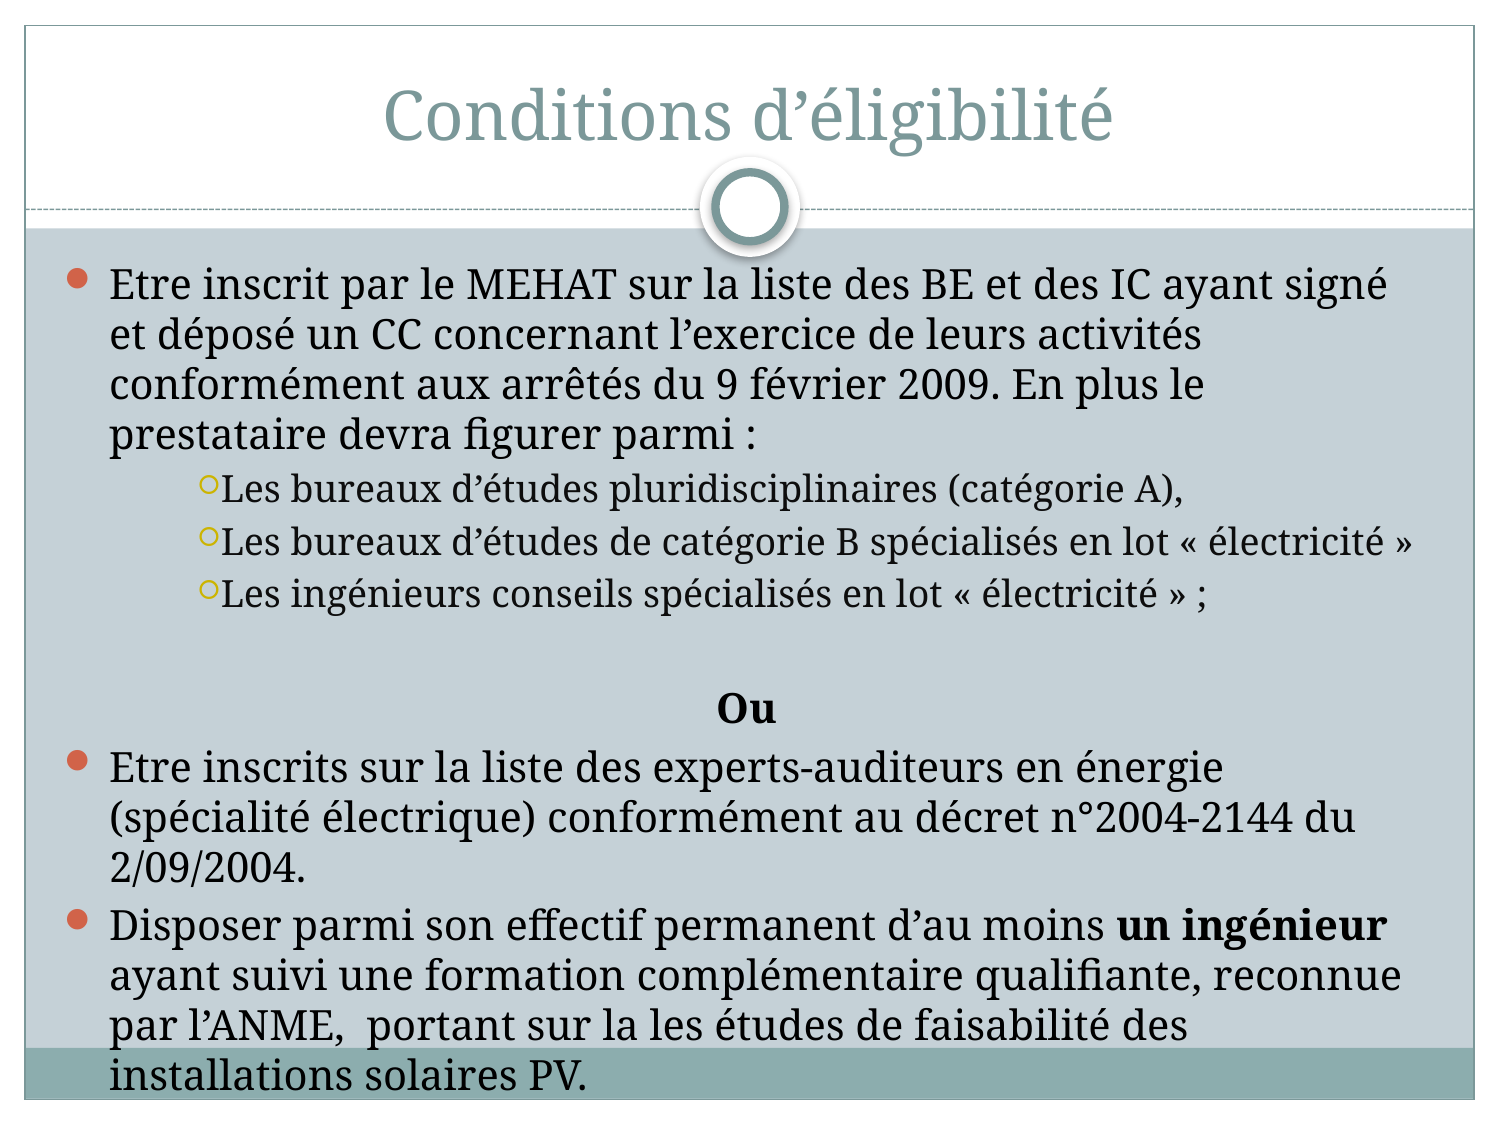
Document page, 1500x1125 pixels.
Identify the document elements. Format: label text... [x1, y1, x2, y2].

title Conditions d’éligibilité [49, 37, 1450, 162]
list Etre inscrit par le MEHAT sur la liste des BE et des IC ayant signé et déposé un CC concernant l’exercice de leurs activités conformément aux arrêtés du 9 février 2009. En plus le prestataire devra figurer parmi : Les bureaux d’études pluridisciplinaires (catégorie A), Les bureaux d’études de catégorie B spécialisés en lot « électricité » Les ingénieurs conseils spécialisés en lot « électricité » ; Ou Etre inscrits sur la liste des experts-auditeurs en énergie (spécialité électrique) conformément au décret n°2004-2144 du 2/09/2004. Disposer parmi son effectif permanent d’au moins un ingénieur ayant suivi une formation complémentaire qualifiante, reconnue par l’ANME, portant sur la les études de faisabilité des installations solaires PV. [49, 250, 1445, 1047]
